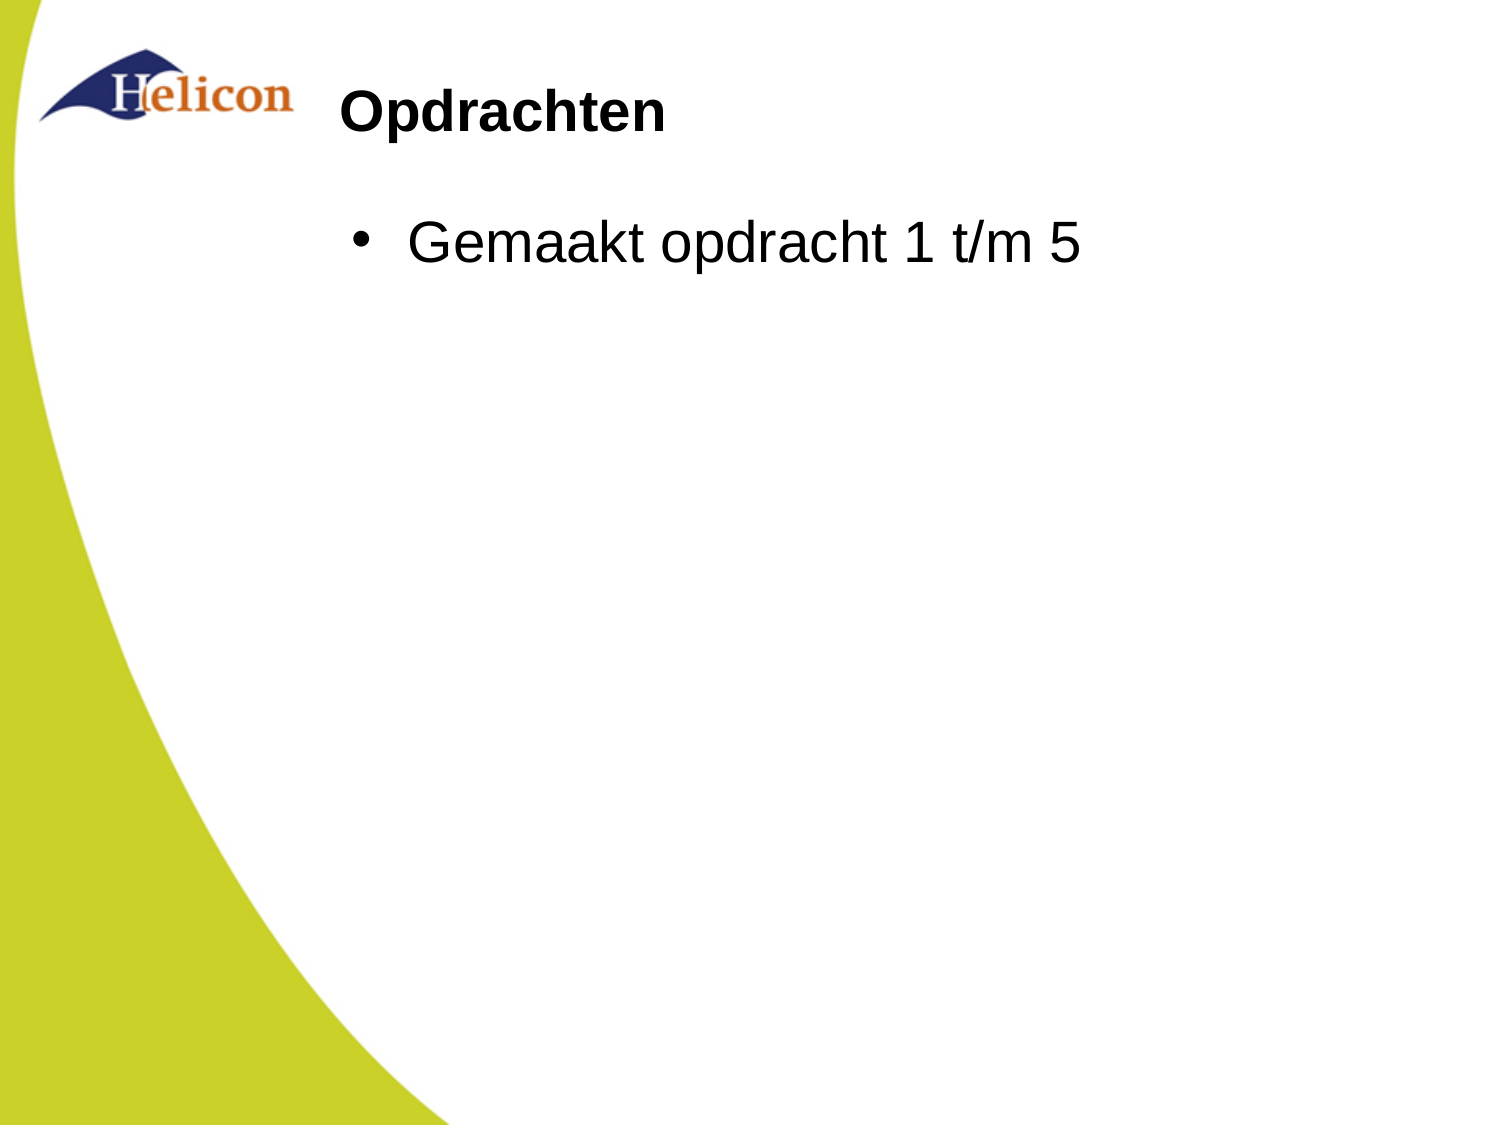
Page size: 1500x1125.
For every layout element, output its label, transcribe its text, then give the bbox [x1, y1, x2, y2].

list Gemaakt opdracht 1 t/m 5 [336, 196, 1425, 1005]
picture [0, 0, 1500, 1125]
title Opdrachten [324, 54, 1415, 161]
